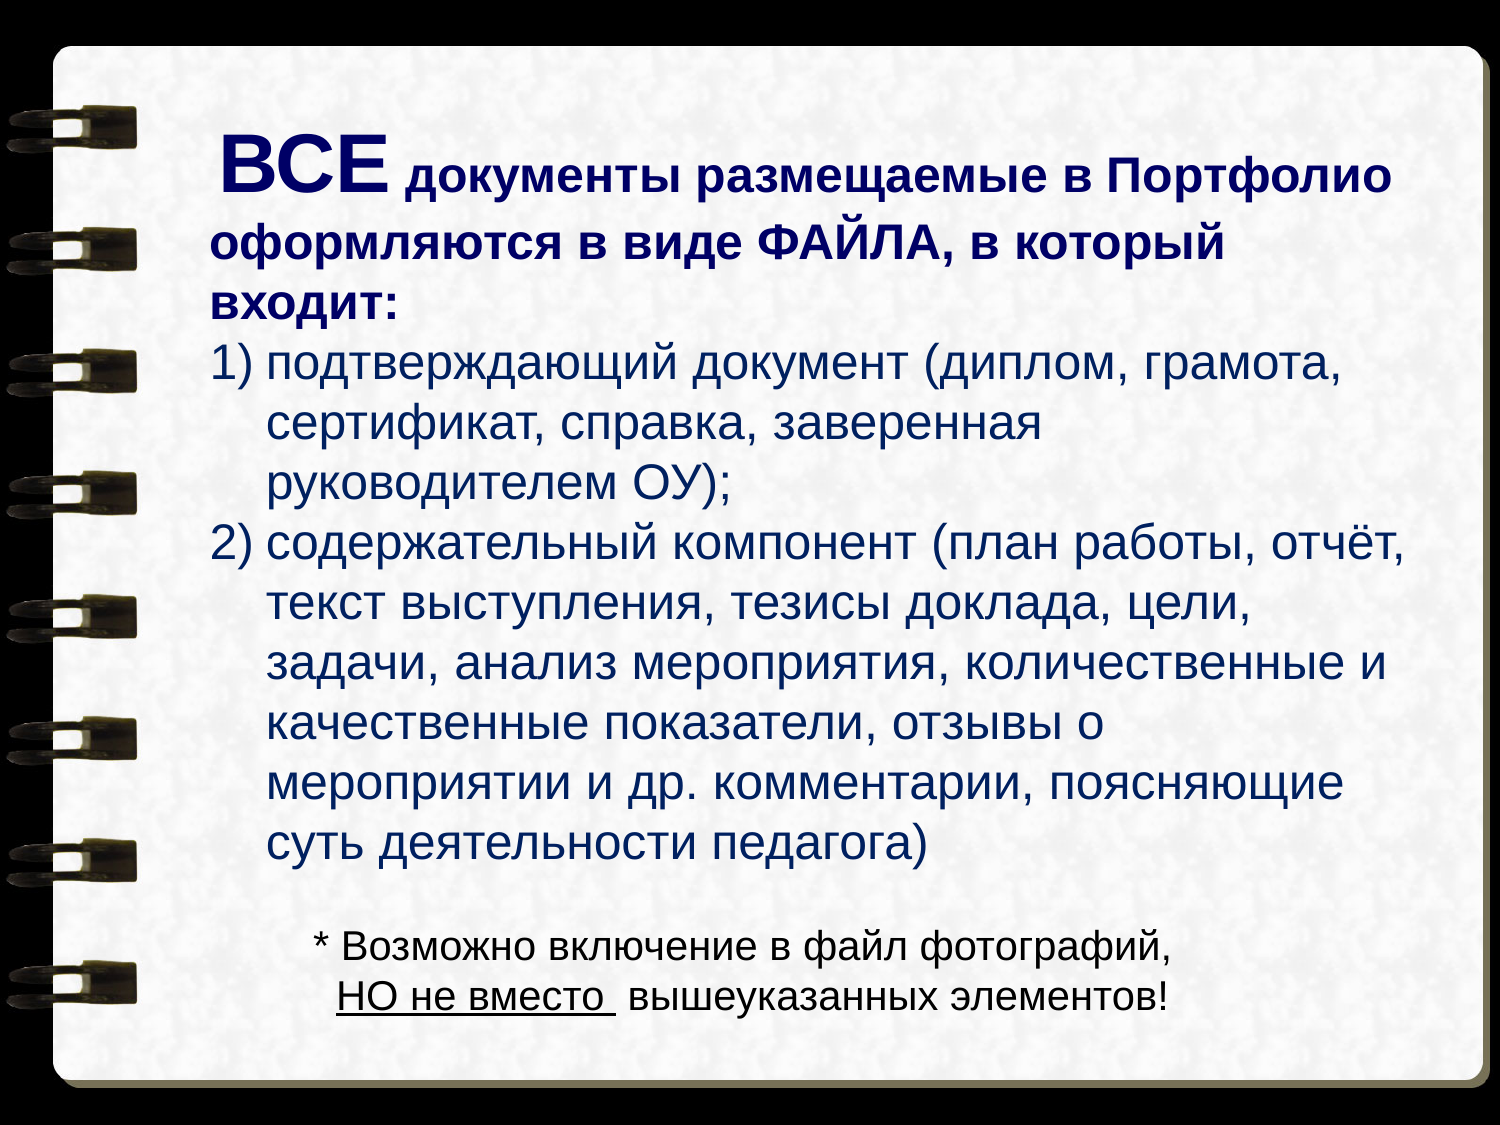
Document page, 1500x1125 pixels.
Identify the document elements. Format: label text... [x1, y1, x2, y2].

text_box ВСЕ документы размещаемые в Портфолио оформляются в виде ФАЙЛА, в который входит: подтверждающий документ (диплом, грамота, сертификат, справка, заверенная руководителем ОУ); содержательный компонент (план работы, отчёт, текст выступления, тезисы доклада, цели, задачи, анализ мероприятия, количественные и качественные показатели, отзывы о мероприятии и др. комментарии, поясняющие суть деятельности педагога) * Возможно включение в файл фотографий, НО не вместо вышеуказанных элементов! [194, 101, 1424, 1072]
picture [0, 0, 1500, 1125]
